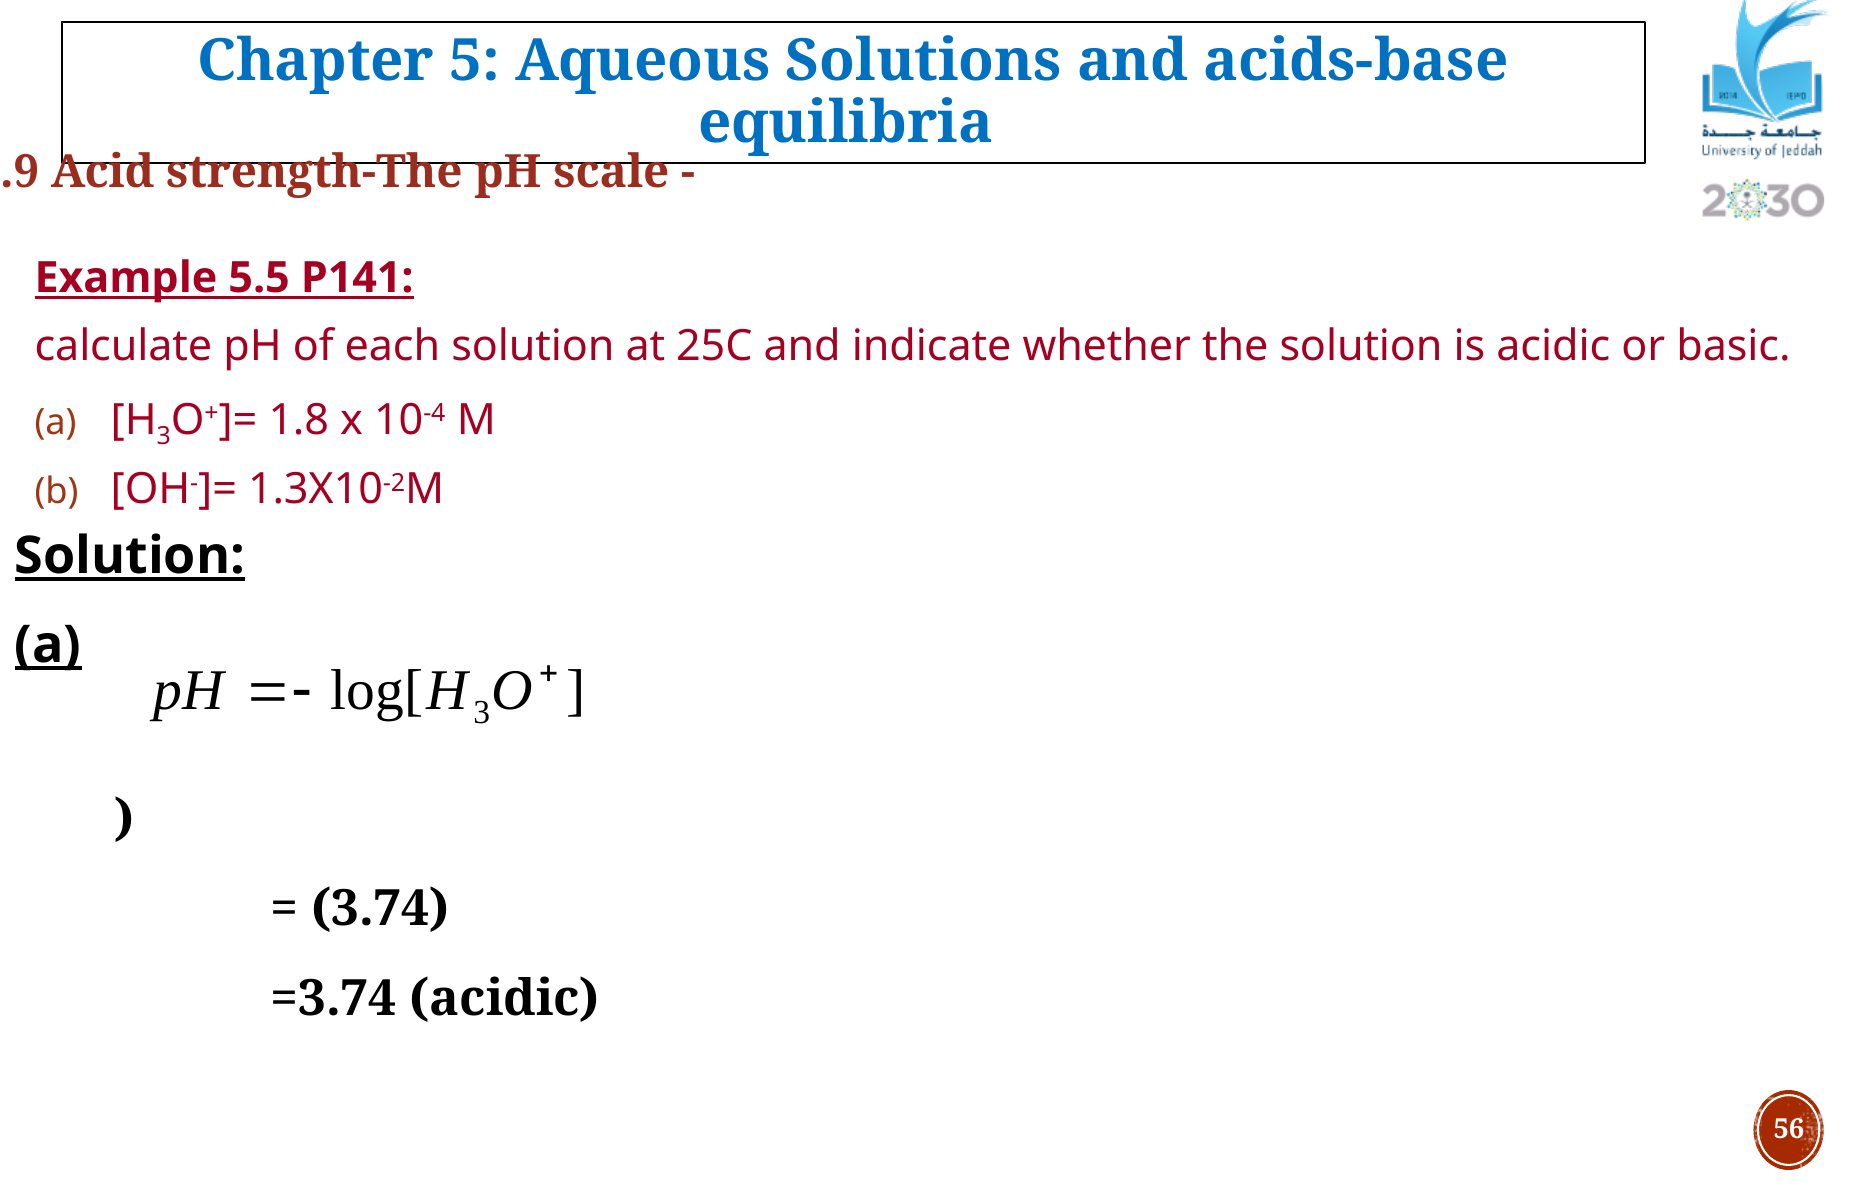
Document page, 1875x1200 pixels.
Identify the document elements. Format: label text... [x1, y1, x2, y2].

text_box Chapter 5: Aqueous Solutions and acids-base equilibria [61, 21, 1646, 164]
picture [1681, 0, 1846, 227]
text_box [140, 649, 590, 736]
list Example 5.5 P141: calculate pH of each solution at 25C and indicate whether the solution is acidic or basic. [H3O+]= 1.8 x 10-4 M [OH-]= 1.3X10-2M [0, 247, 1846, 525]
slide_number 56 [1739, 1097, 1838, 1162]
text_box Solution: (a) [0, 514, 1449, 680]
text_box Acid and Base Strength [137, 0, 1680, 129]
text_box 5.9 Acid strength-The pH scale - [0, 134, 723, 205]
